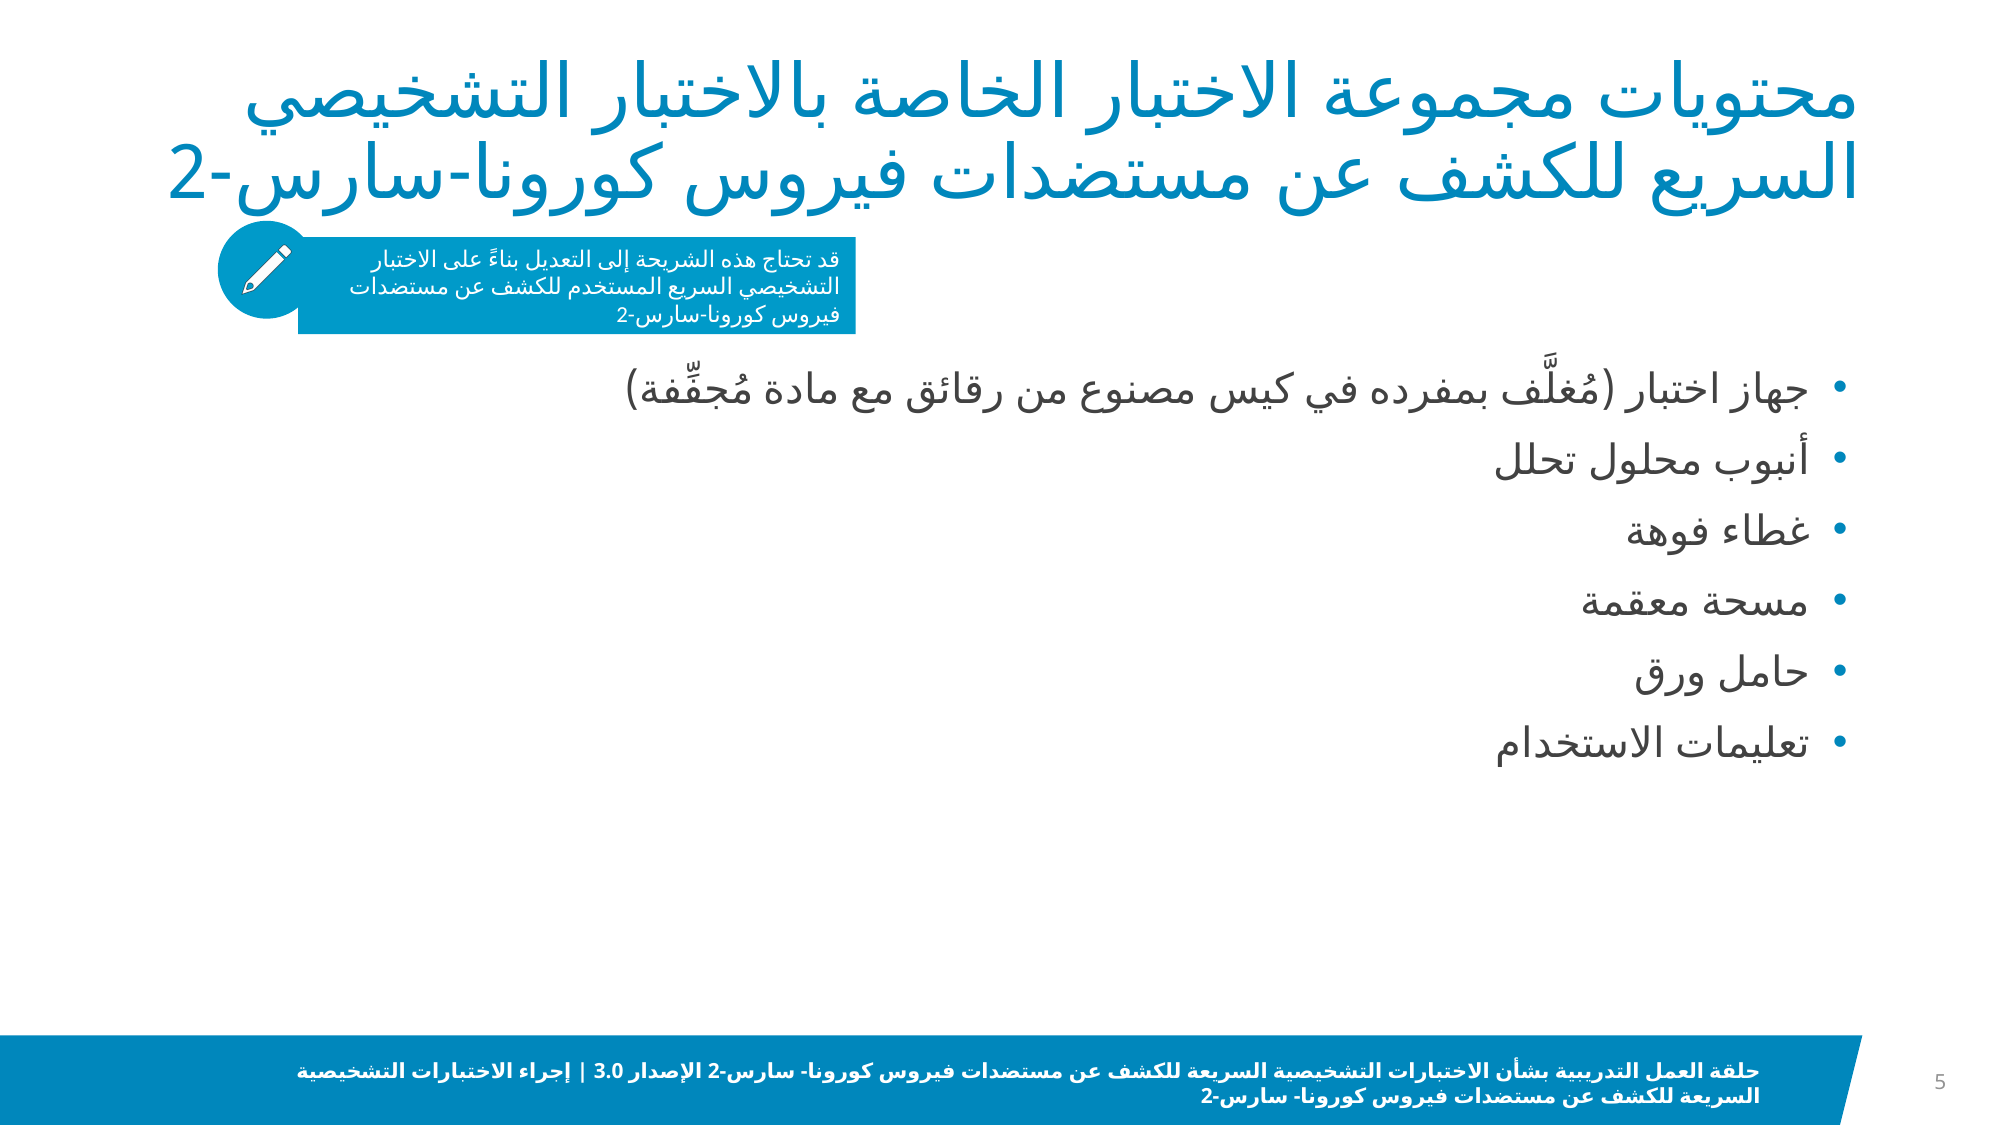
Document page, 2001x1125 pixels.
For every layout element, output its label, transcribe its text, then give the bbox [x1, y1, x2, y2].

title محتويات مجموعة الاختبار الخاصة بالاختبار التشخيصي السريع للكشف عن مستضدات فيروس كورونا-سارس-2 [137, 59, 1863, 215]
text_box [217, 220, 856, 319]
list جهاز اختبار (مُغلَّف بمفرده في كيس مصنوع من رقائق مع مادة مُجفِّفة) أنبوب محلول تحلل غطاء فوهة مسحة معقمة حامل ورق تعليمات الاستخدام [137, 354, 1863, 1083]
slide_number 5 [1862, 1035, 1947, 1125]
footer حلقة العمل التدريبية بشأن الاختبارات التشخيصية السريعة للكشف عن مستضدات فيروس كورونا- سارس-2 الإصدار 3.0 | إجراء الاختبارات التشخيصية السريعة للكشف عن مستضدات فيروس كورونا- سارس-2 [239, 1041, 1761, 1124]
